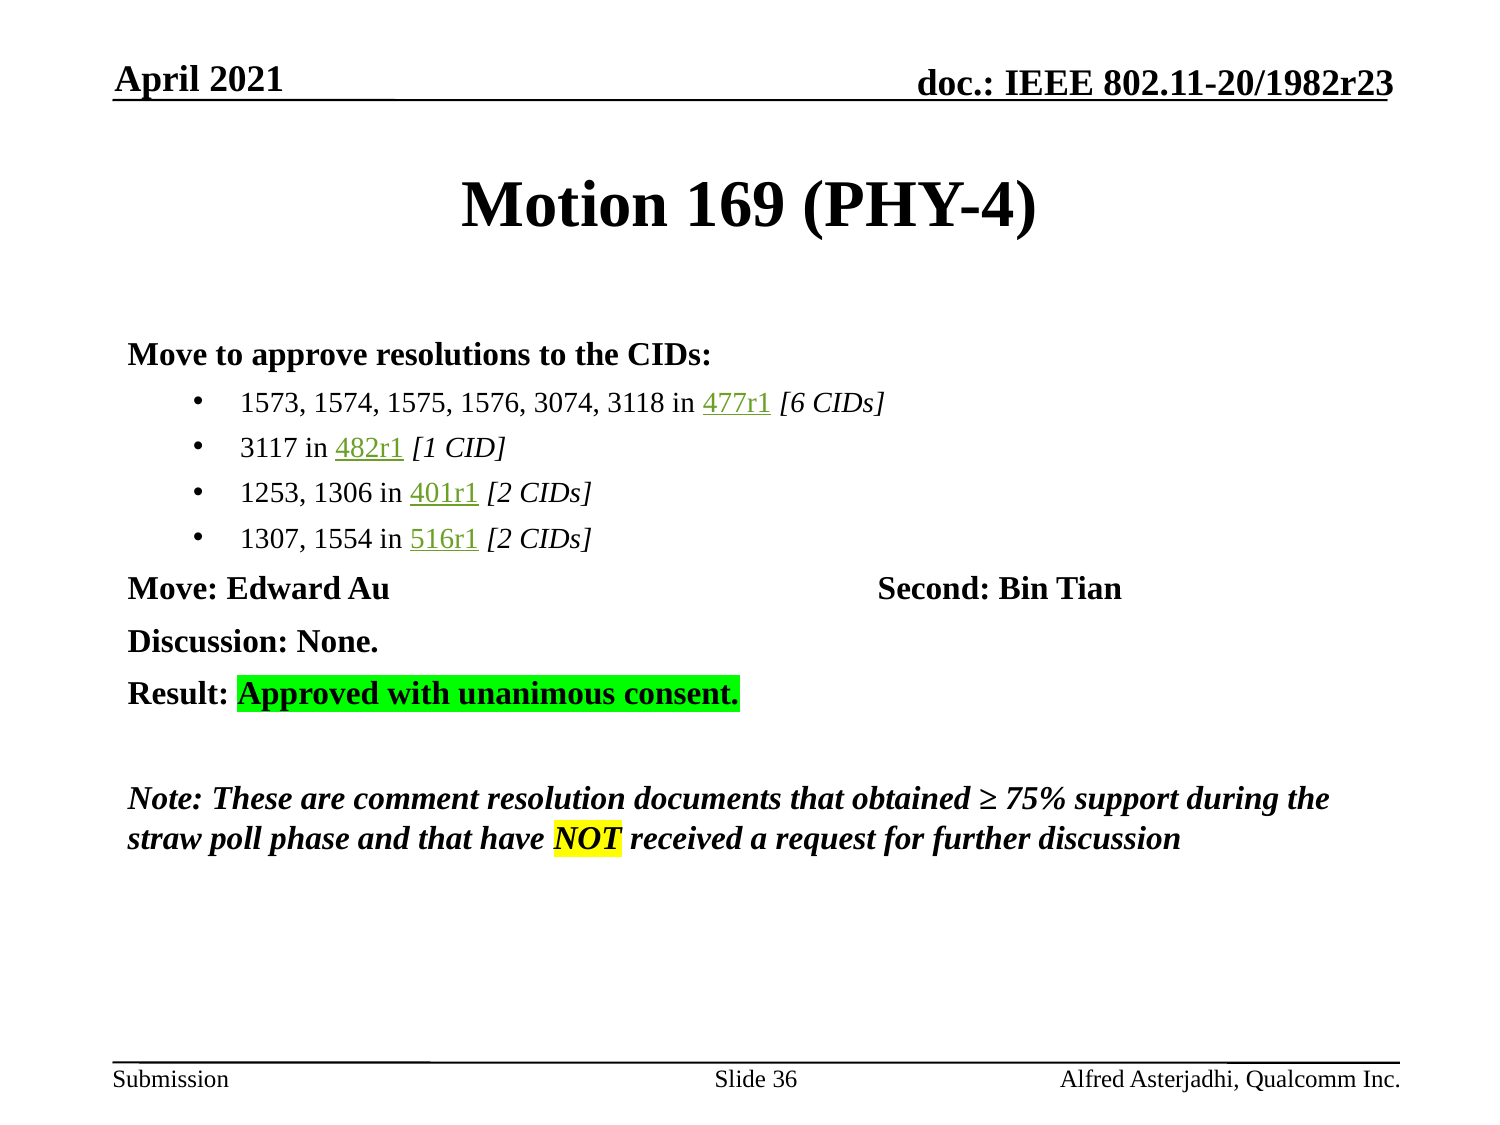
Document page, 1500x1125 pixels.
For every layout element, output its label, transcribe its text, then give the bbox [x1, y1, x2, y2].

list Move to approve resolutions to the CIDs: 1573, 1574, 1575, 1576, 3074, 3118 in 477r1 [6 CIDs] 3117 in 482r1 [1 CID] 1253, 1306 in 401r1 [2 CIDs] 1307, 1554 in 516r1 [2 CIDs] Move: Edward Au Second: Bin Tian Discussion: None. Result: Approved with unanimous consent. Note: These are comment resolution documents that obtained ≥ 75% support during the straw poll phase and that have NOT received a request for further discussion [112, 324, 1388, 1000]
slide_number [114, 54, 423, 100]
slide_number Slide 36 [712, 1061, 800, 1123]
title Motion 169 (PHY-4) [112, 112, 1388, 288]
footer Alfred Asterjadhi, Qualcomm Inc. [878, 1061, 1402, 1093]
